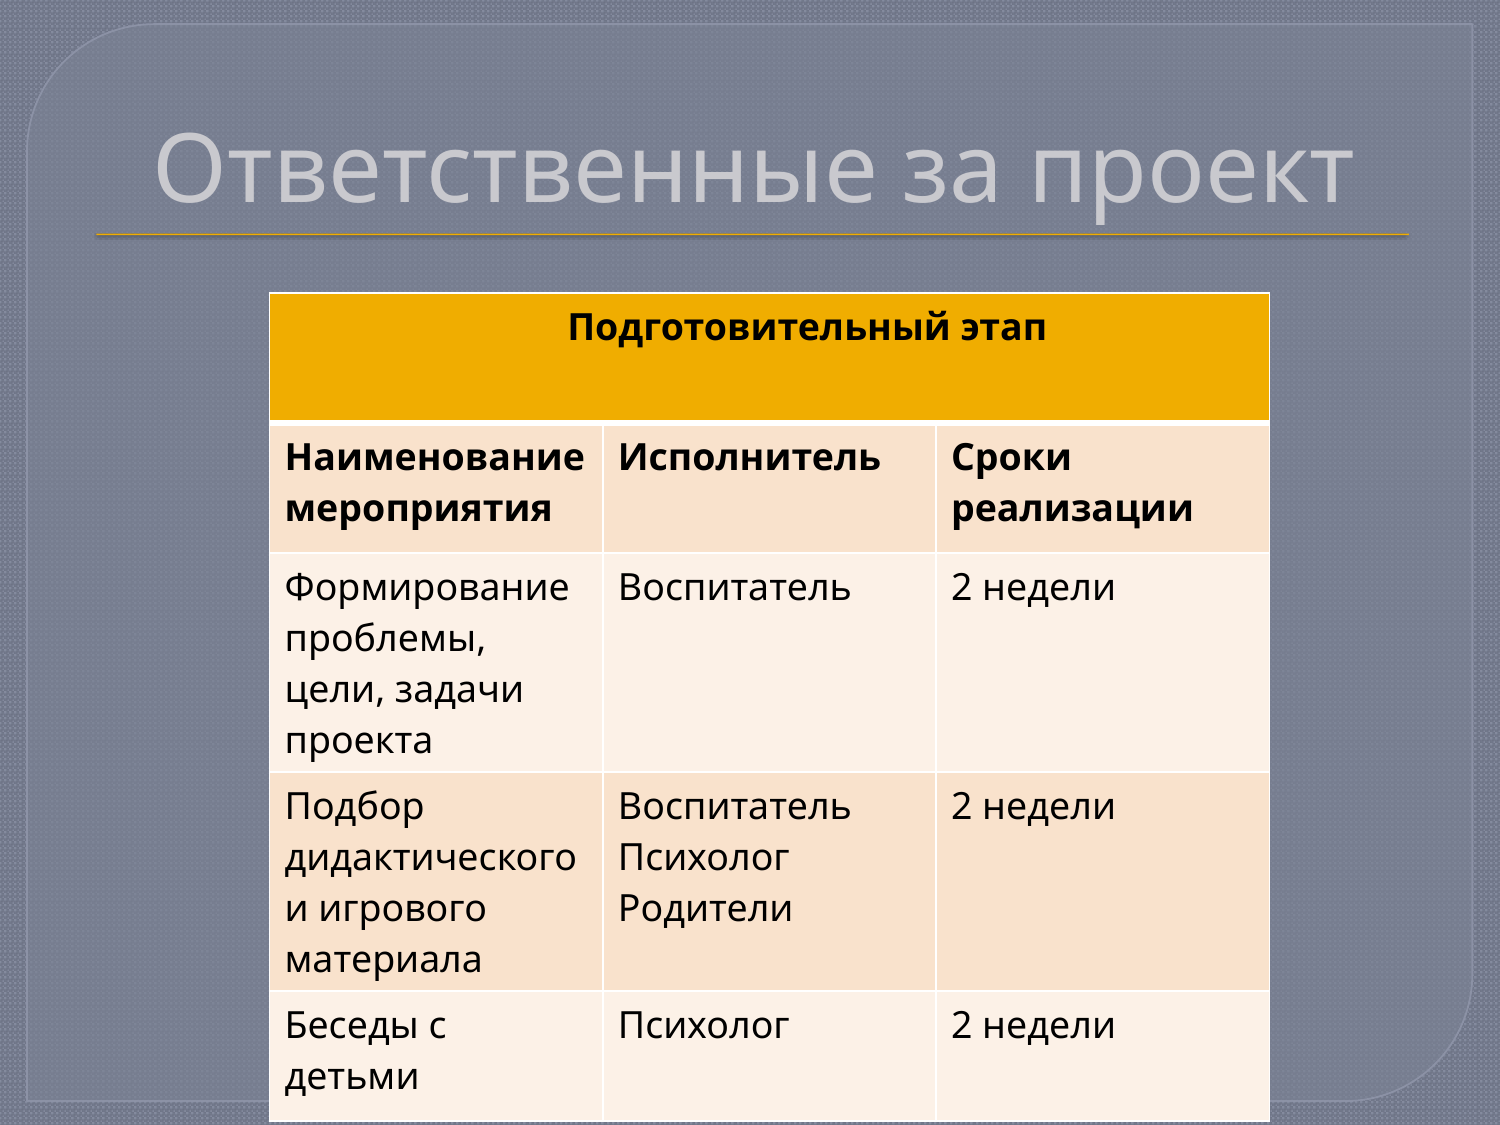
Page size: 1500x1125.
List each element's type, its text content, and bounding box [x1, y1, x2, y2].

table_cell 2 недели [937, 554, 1269, 771]
table_cell Воспитатель [604, 554, 935, 771]
title Ответственные за проект [75, 41, 1425, 230]
table_cell Исполнитель [604, 426, 935, 552]
table_cell Беседы с детьми [270, 992, 602, 1120]
table_header Подготовительный этап [270, 294, 1269, 420]
table_cell Сроки реализации [937, 426, 1269, 552]
table_cell Наименование мероприятия [270, 426, 602, 552]
table_cell Подбор дидактического и игрового материала [270, 773, 602, 990]
table_cell Воспитатель Психолог Родители [604, 773, 935, 990]
table_cell 2 недели [937, 773, 1269, 990]
table_cell Психолог [604, 992, 935, 1120]
table_cell Формирование проблемы, цели, задачи проекта [270, 554, 602, 771]
list [75, 270, 1425, 1013]
table_cell 2 недели [937, 992, 1269, 1120]
